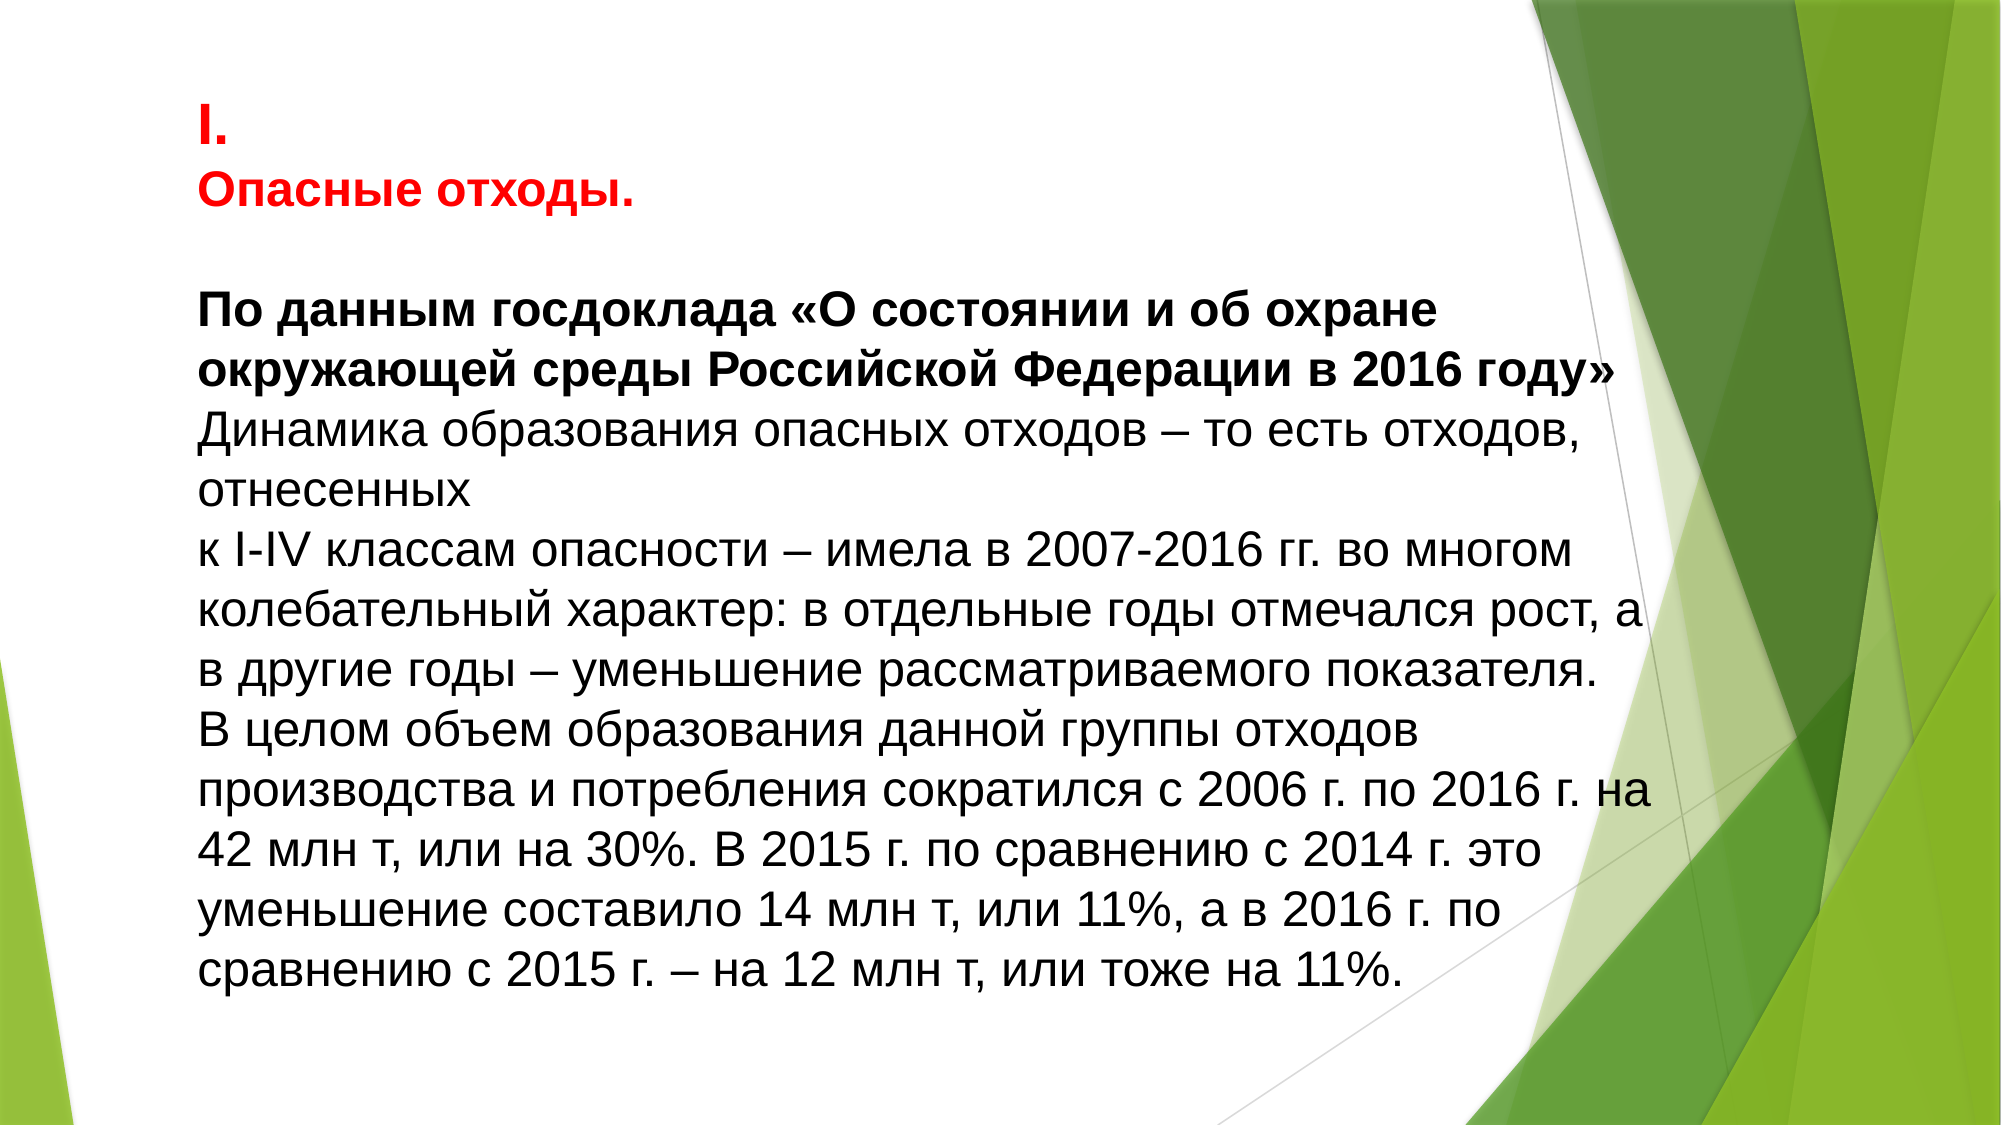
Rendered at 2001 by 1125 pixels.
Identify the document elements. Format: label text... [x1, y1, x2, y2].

text_box I. Опасные отходы. По данным госдоклада «О состоянии и об охране окружающей среды Российской Федерации в 2016 году» Динамика образования опасных отходов – то есть отходов, отнесенных к I-IV классам опасности – имела в 2007-2016 гг. во многом колебательный характер: в отдельные годы отмечался рост, а в другие годы – уменьшение рассматриваемого показателя. В целом объем образования данной группы отходов производства и потребления сократился с 2006 г. по 2016 г. на 42 млн т, или на 30%. В 2015 г. по сравнению с 2014 г. это уменьшение составило 14 млн т, или 11%, а в 2016 г. по сравнению с 2015 г. – на 12 млн т, или тоже на 11%. [182, 78, 1681, 1004]
